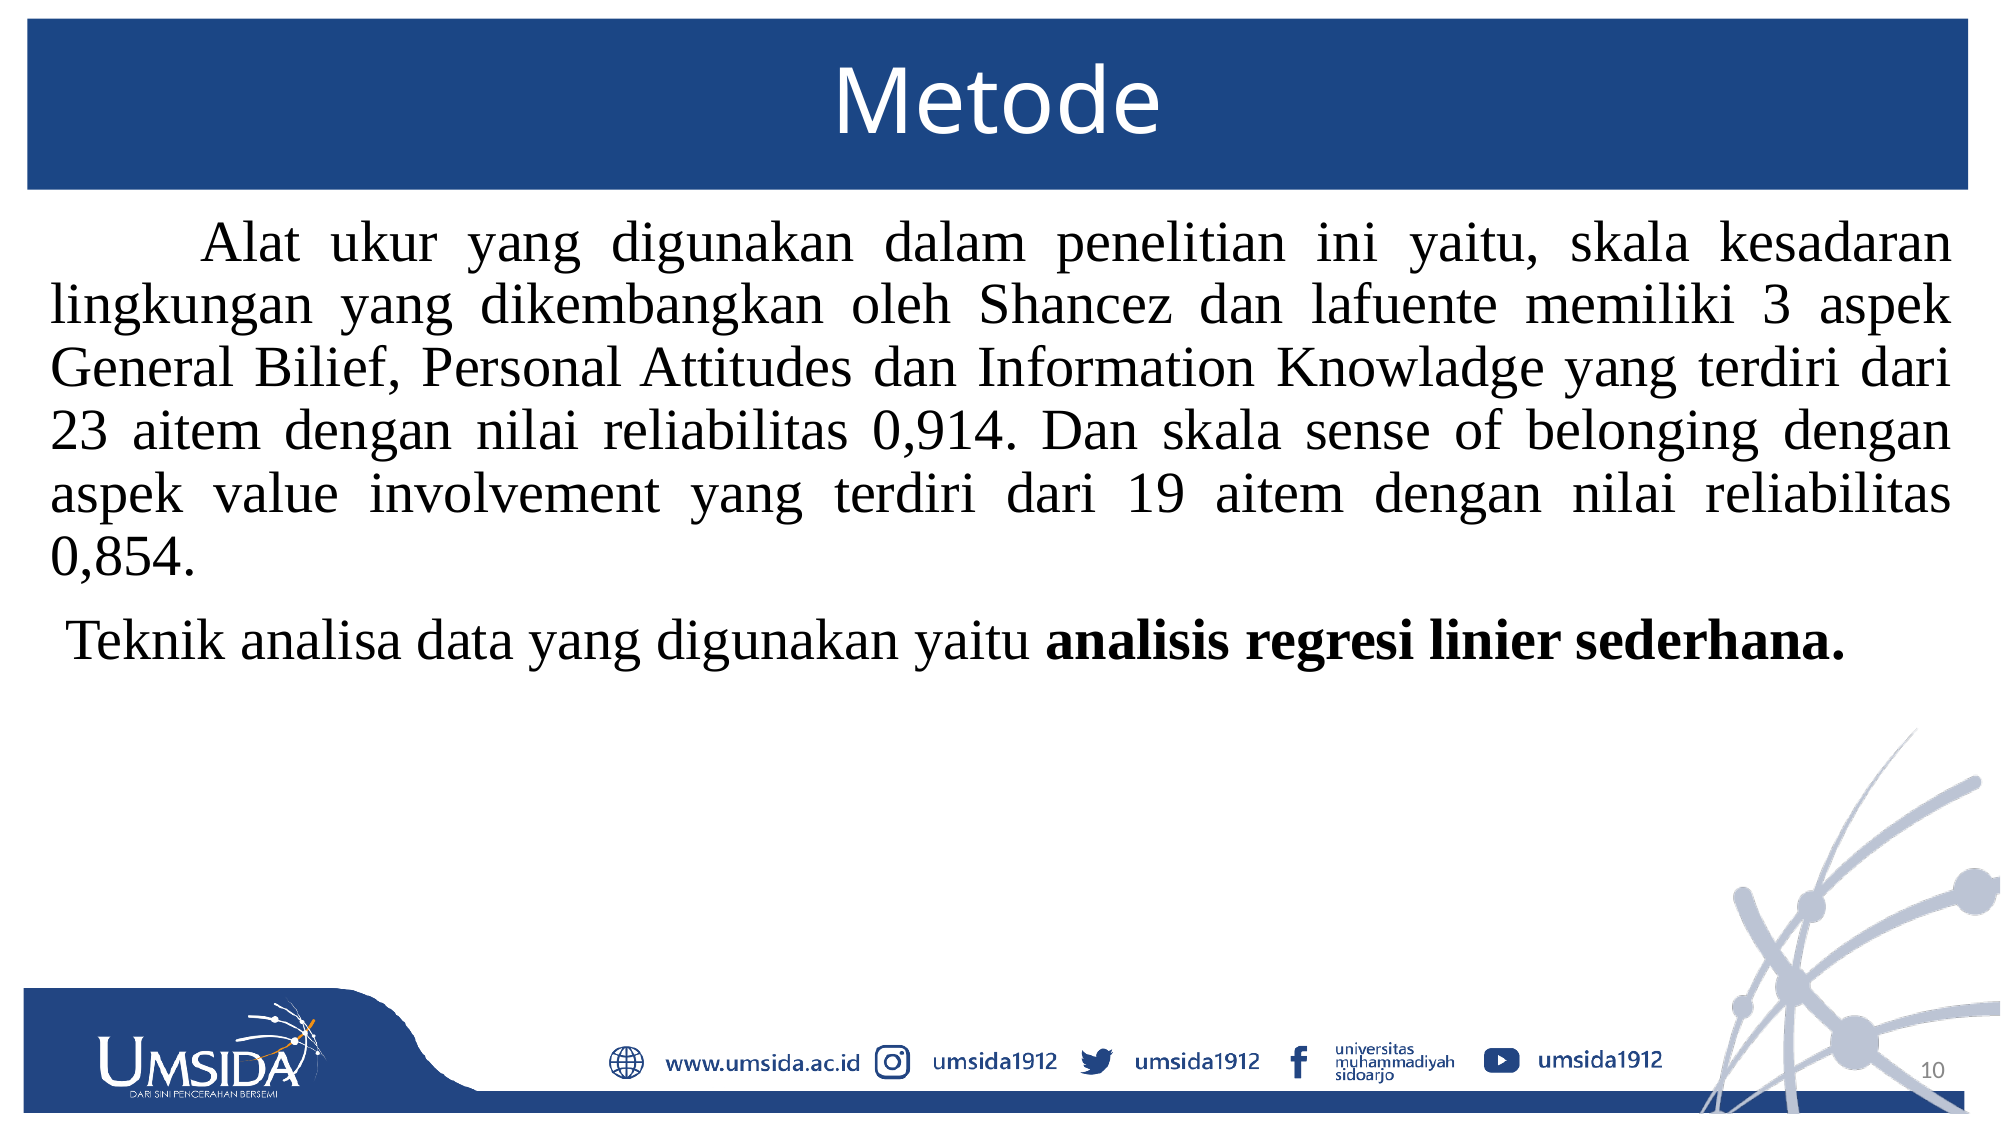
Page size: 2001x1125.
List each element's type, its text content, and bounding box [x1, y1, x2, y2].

title Metode [27, 18, 1969, 190]
picture [23, 51, 2001, 1114]
list Alat ukur yang digunakan dalam penelitian ini yaitu, skala kesadaran lingkungan yang dikembangkan oleh Shancez dan lafuente memiliki 3 aspek General Bilief, Personal Attitudes dan Information Knowladge yang terdiri dari 23 aitem dengan nilai reliabilitas 0,914. Dan skala sense of belonging dengan aspek value involvement yang terdiri dari 19 aitem dengan nilai reliabilitas 0,854. Teknik analisa data yang digunakan yaitu analisis regresi linier sederhana. [27, 203, 1969, 1039]
